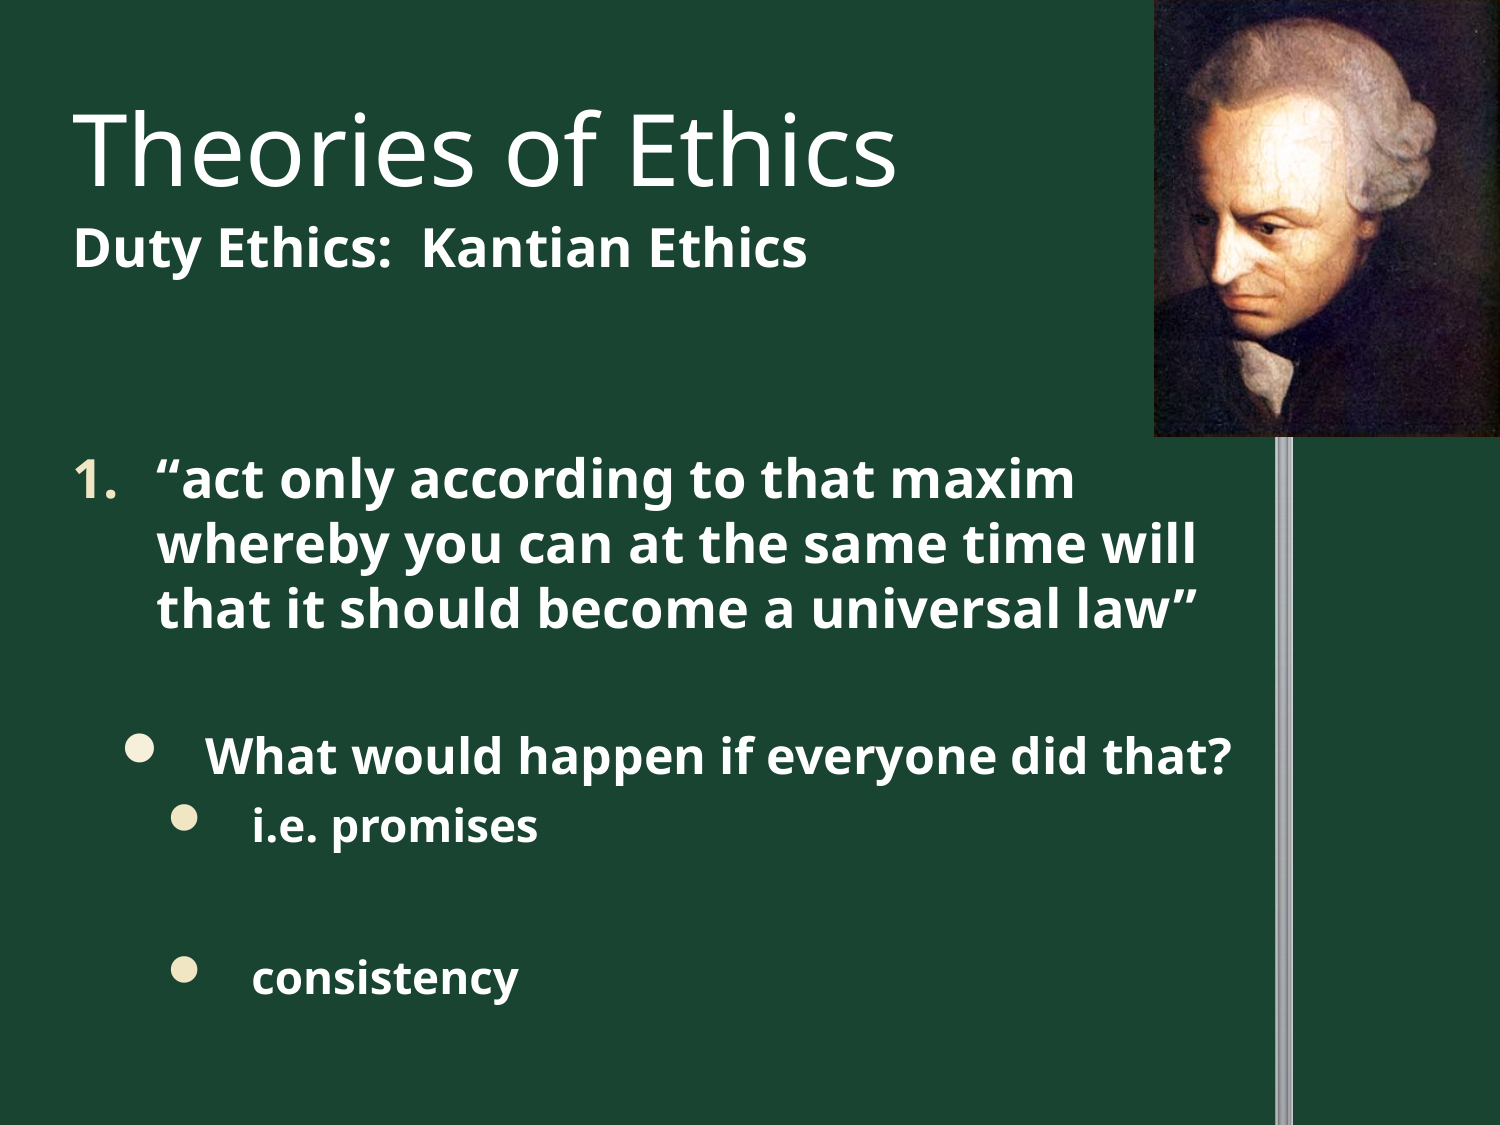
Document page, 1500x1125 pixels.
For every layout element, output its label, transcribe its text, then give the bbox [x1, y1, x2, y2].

picture [1153, 0, 1500, 437]
title Theories of Ethics [57, 86, 1148, 206]
list Duty Ethics: Kantian Ethics “act only according to that maxim whereby you can at the same time will that it should become a universal law” What would happen if everyone did that? i.e. promises consistency [57, 206, 1268, 1125]
picture [1275, 442, 1293, 1125]
